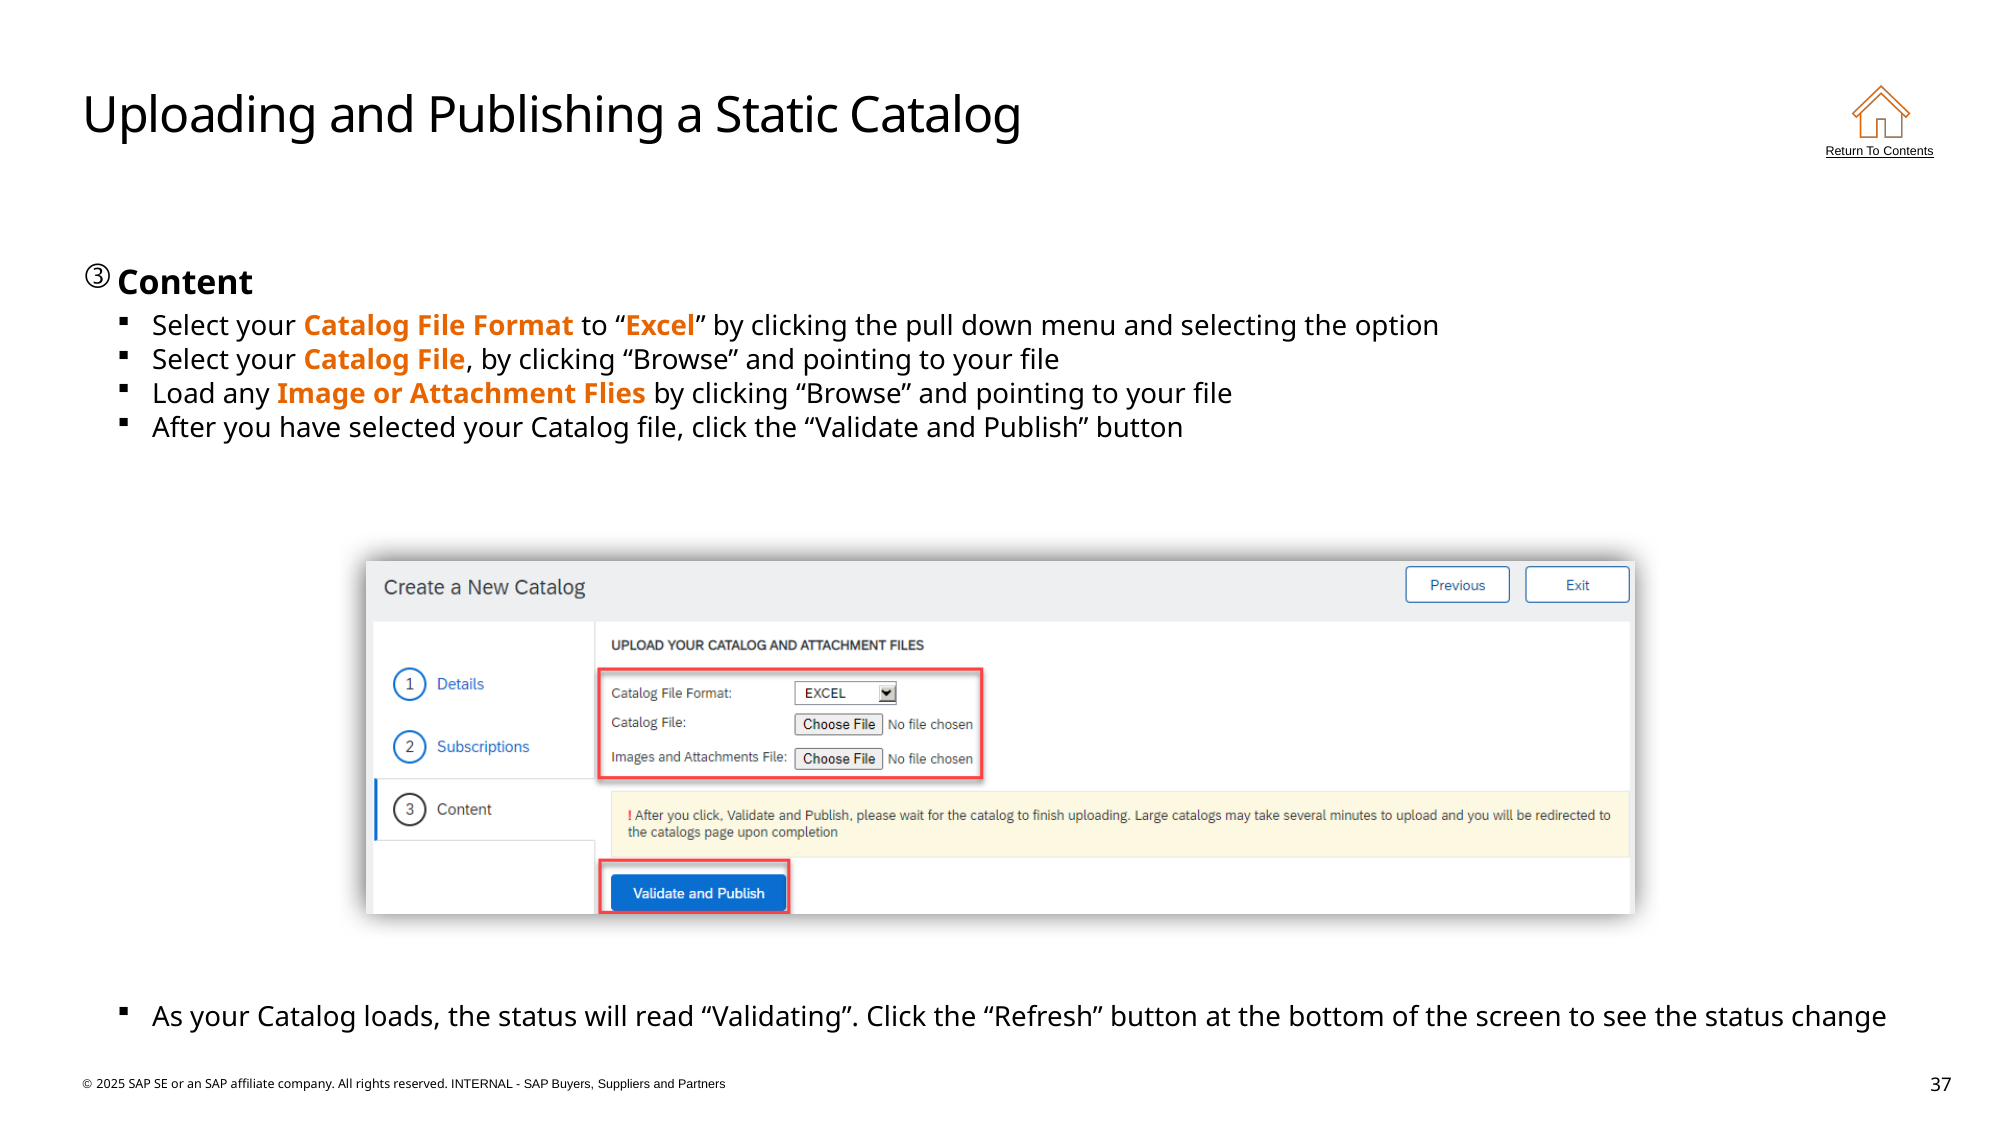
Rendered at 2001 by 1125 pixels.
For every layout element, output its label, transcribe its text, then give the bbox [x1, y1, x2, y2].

title Uploading and Publishing a Static Catalog [82, 82, 1810, 144]
list Content Select your Catalog File Format to “Excel” by clicking the pull down menu and selecting the option Select your Catalog File, by clicking “Browse” and pointing to your file Load any Image or Attachment Flies by clicking “Browse” and pointing to your file After you have selected your Catalog file, click the “Validate and Publish” button As your Catalog loads, the status will read “Validating”. Click the “Refresh” button at the bottom of the screen to see the status change [82, 265, 1918, 1040]
picture [365, 560, 1635, 914]
picture [1847, 76, 1915, 145]
